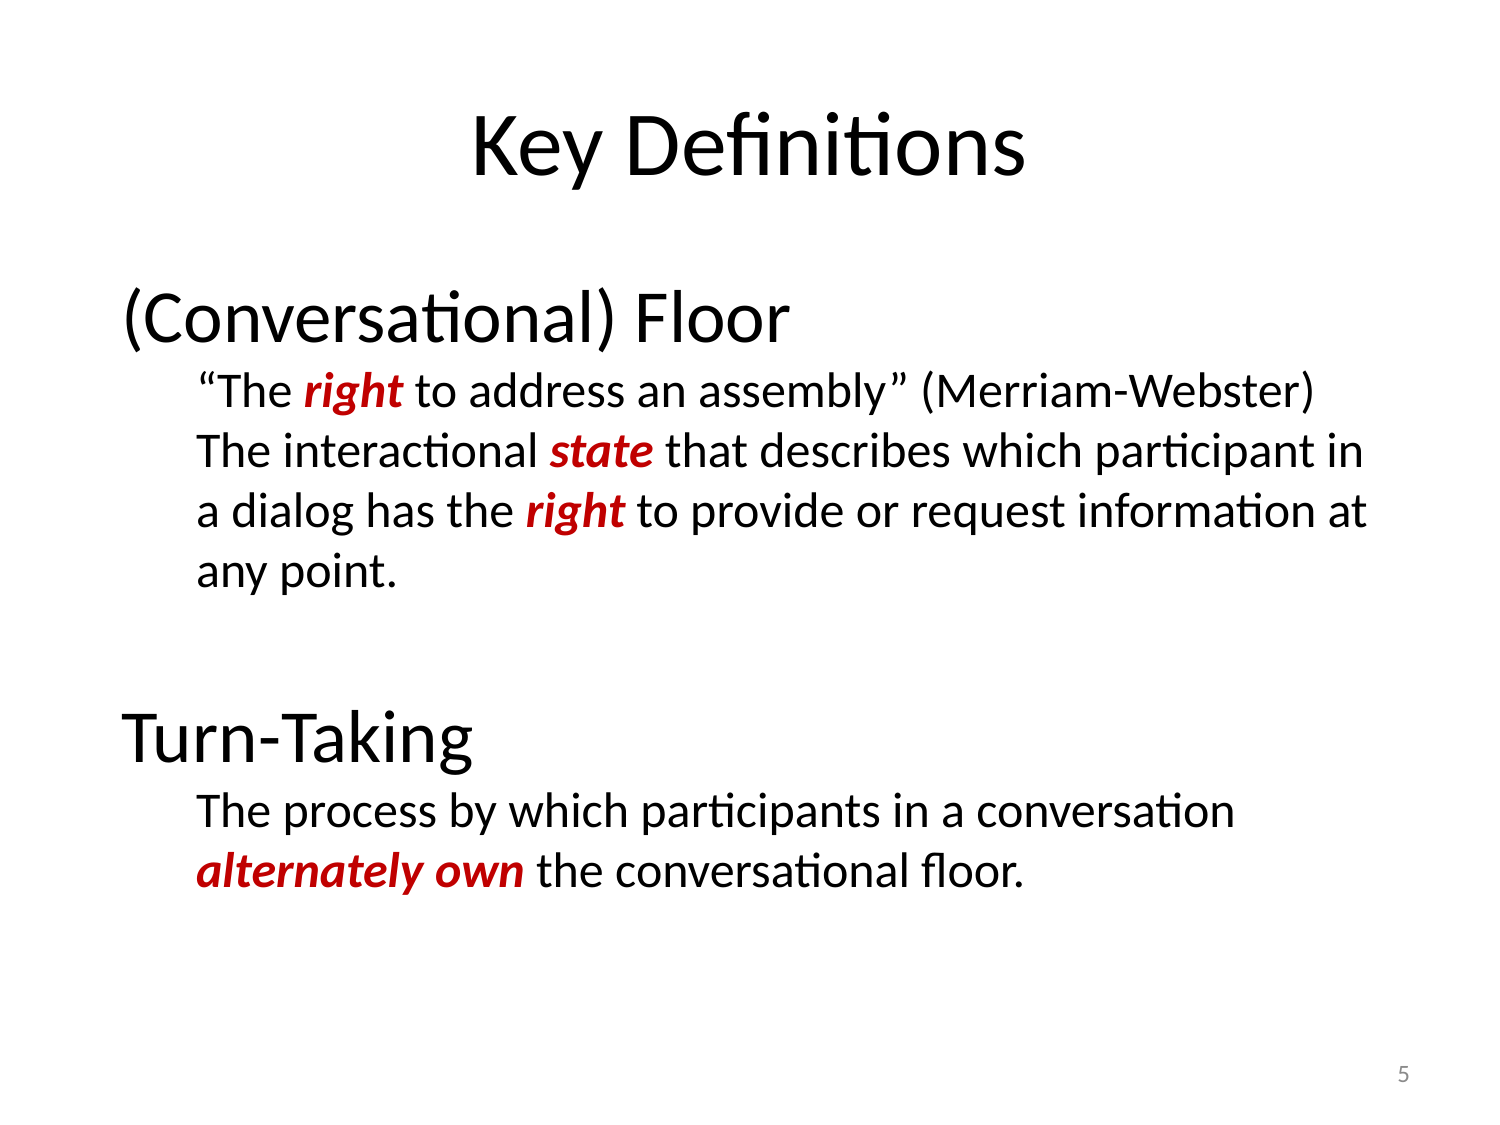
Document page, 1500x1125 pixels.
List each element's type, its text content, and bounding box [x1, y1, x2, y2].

slide_number 5 [1074, 1042, 1425, 1103]
text_box (Conversational) Floor “The right to address an assembly” (Merriam-Webster) The interactional state that describes which participant in a dialog has the right to provide or request information at any point. Turn-Taking The process by which participants in a conversation alternately own the conversational floor. [106, 260, 1407, 1046]
title Key Definitions [75, 45, 1425, 233]
